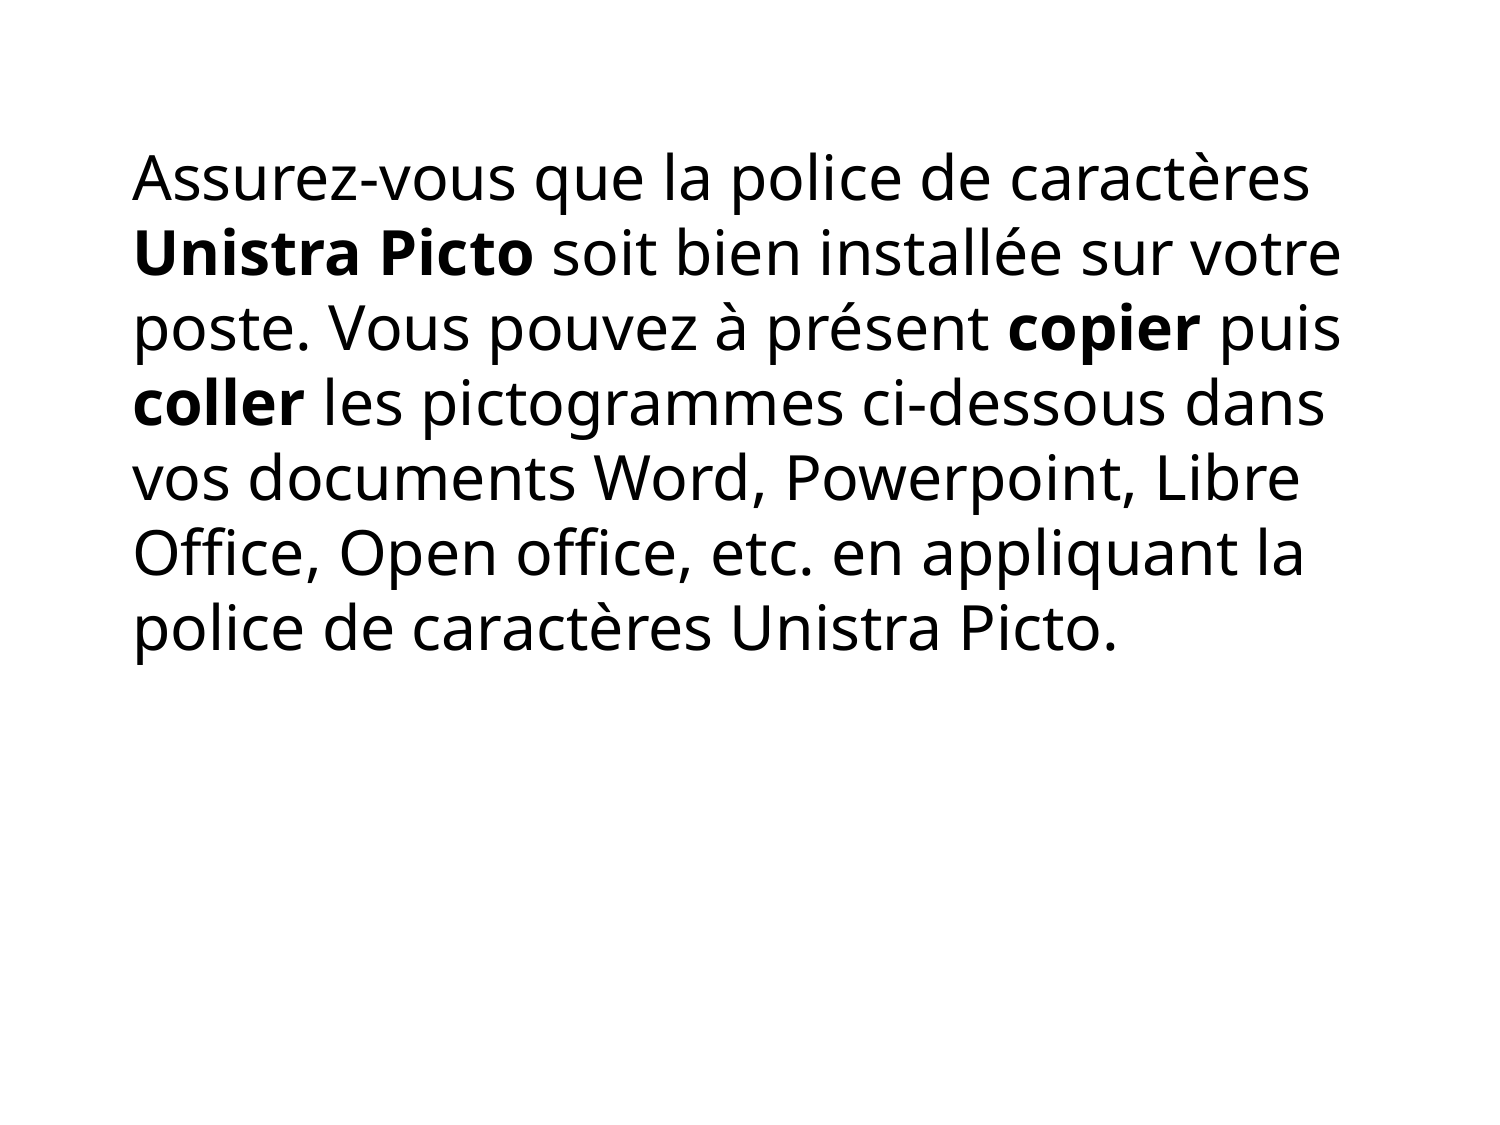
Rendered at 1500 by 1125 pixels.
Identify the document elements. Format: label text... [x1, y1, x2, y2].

text_box Assurez-vous que la police de caractères Unistra Picto soit bien installée sur votre poste. Vous pouvez à présent copier puis coller les pictogrammes ci-dessous dans vos documents Word, Powerpoint, Libre Office, Open office, etc. en appliquant la police de caractères Unistra Picto. [117, 130, 1375, 671]
